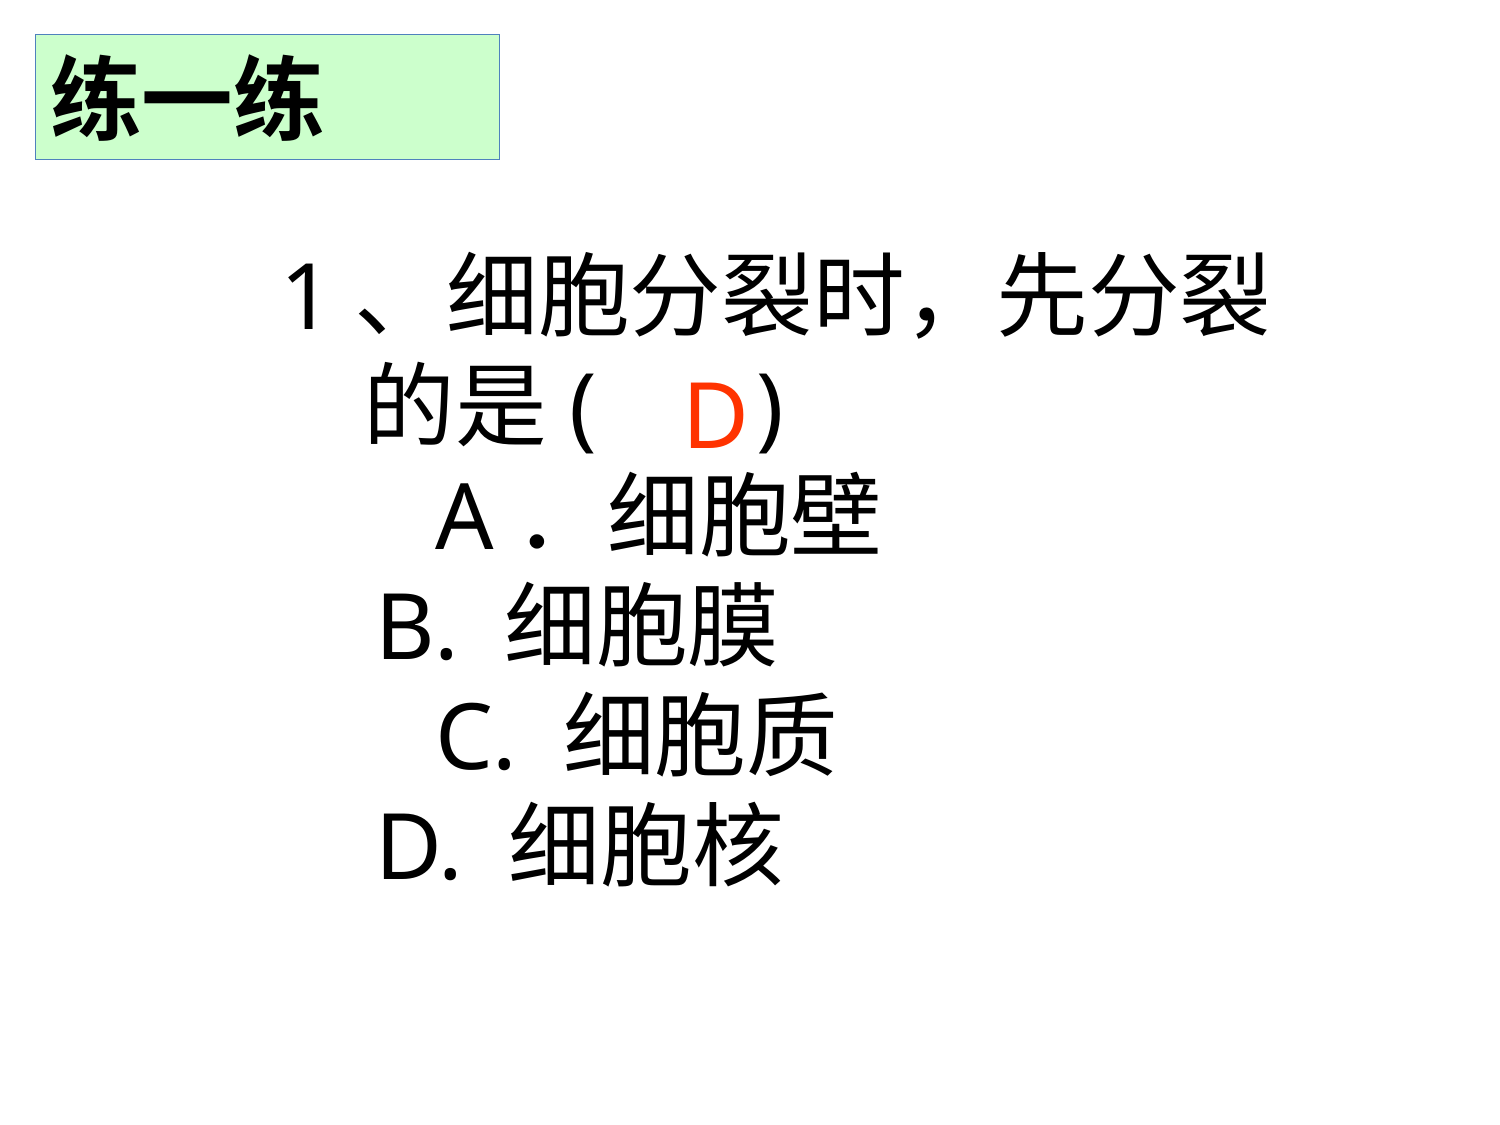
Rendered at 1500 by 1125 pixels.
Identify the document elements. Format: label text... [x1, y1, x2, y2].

text_box D [667, 349, 765, 475]
text_box 练一练 [35, 34, 500, 160]
text_box 1、细胞分裂时，先分裂 的是( ) A．细胞壁 B. 细胞膜 C. 细胞质 D. 细胞核 [265, 230, 1306, 905]
